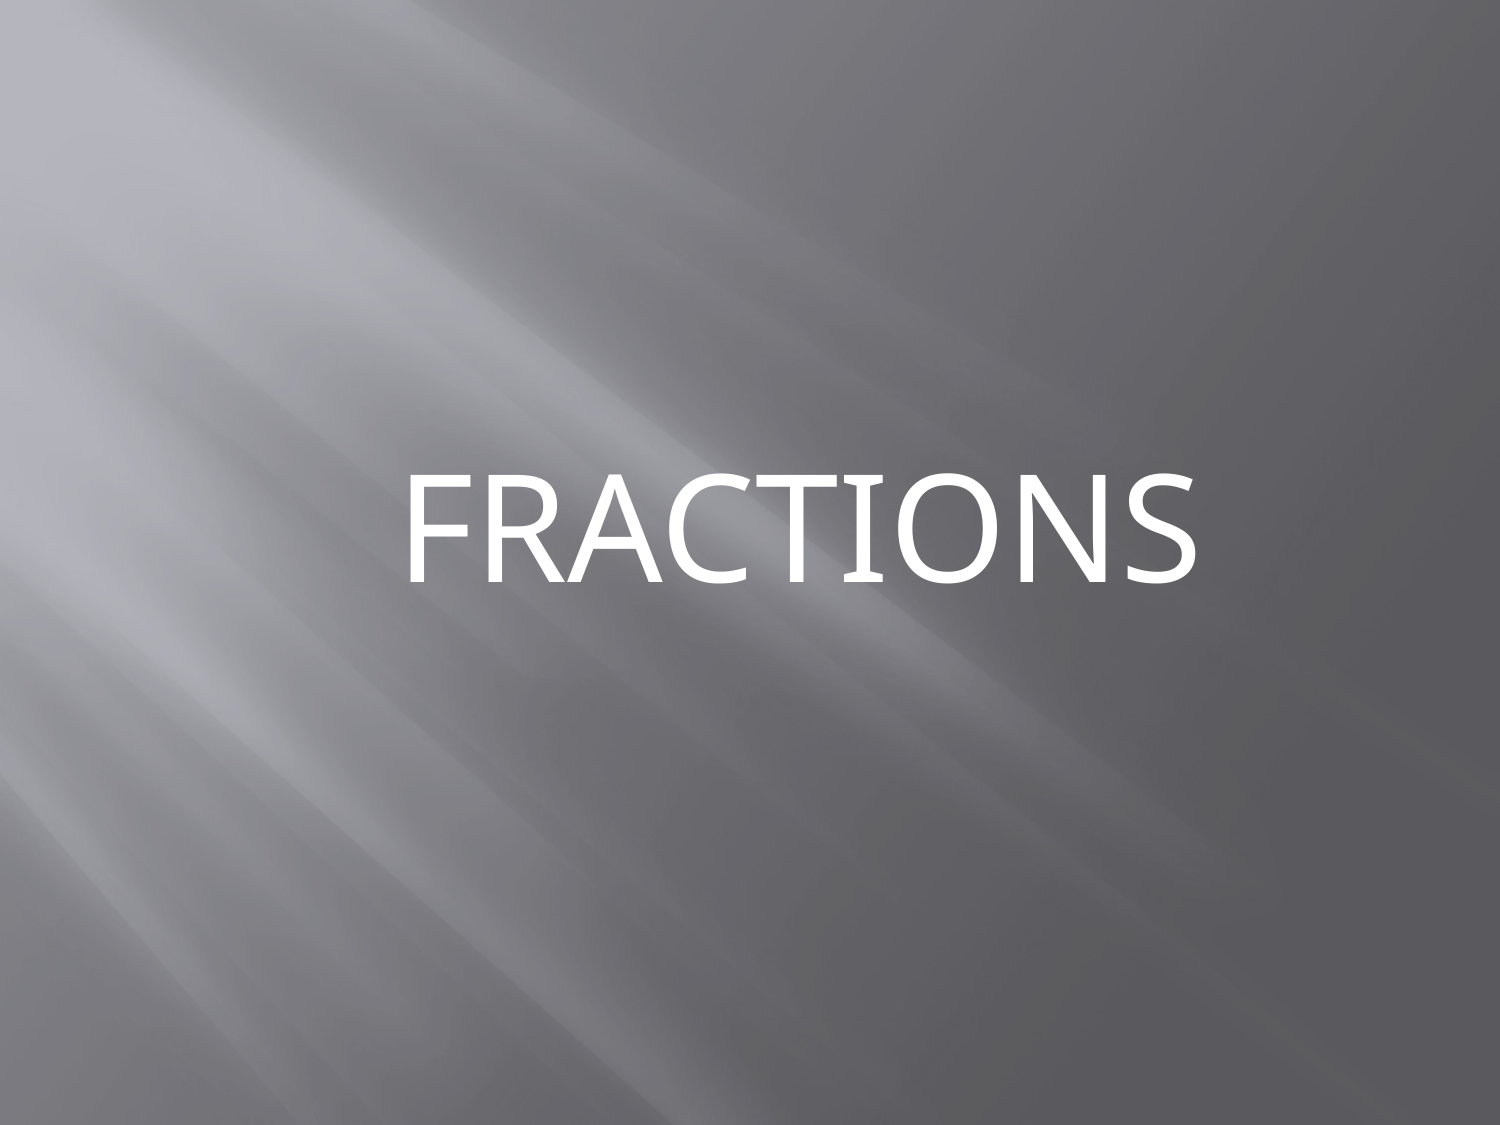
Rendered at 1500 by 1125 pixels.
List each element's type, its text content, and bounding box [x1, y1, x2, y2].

text_box FRACTIONS [337, 424, 1263, 620]
